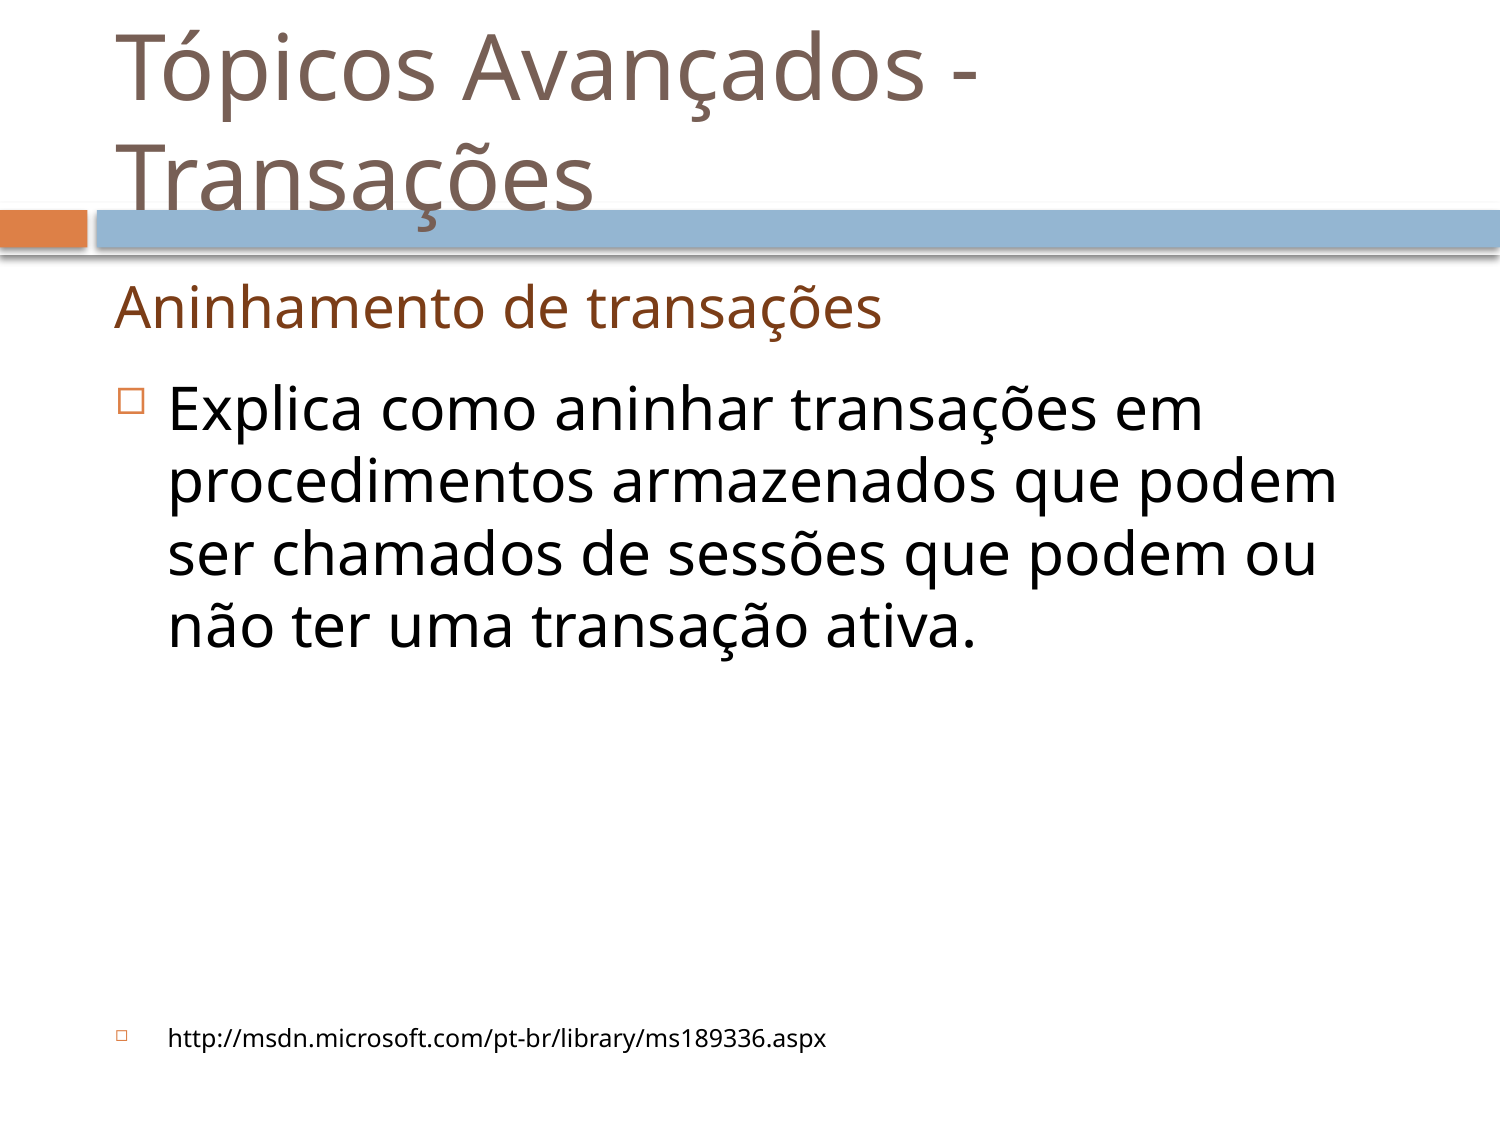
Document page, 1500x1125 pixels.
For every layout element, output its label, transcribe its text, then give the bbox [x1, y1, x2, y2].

title Tópicos Avançados - Transações [100, 37, 1438, 200]
text_box Aninhamento de transações [99, 262, 1063, 348]
list Explica como aninhar transações em procedimentos armazenados que podem ser chamados de sessões que podem ou não ter uma transação ativa. http://msdn.microsoft.com/pt-br/library/ms189336.aspx [100, 362, 1438, 1063]
